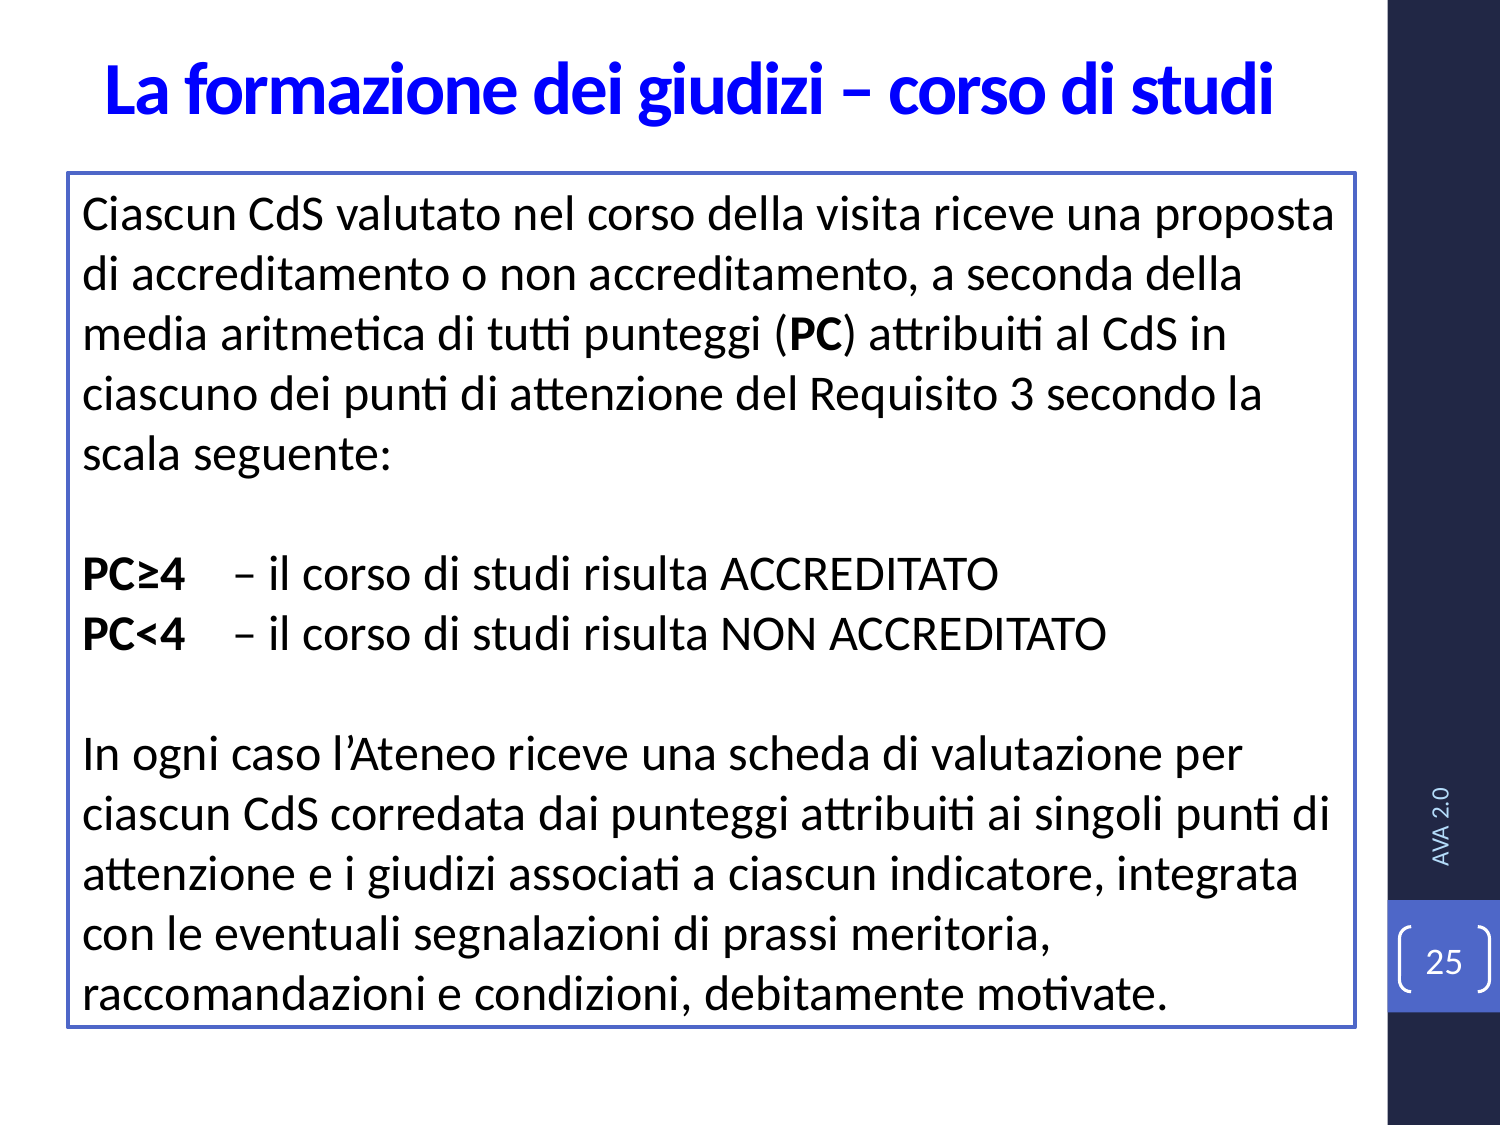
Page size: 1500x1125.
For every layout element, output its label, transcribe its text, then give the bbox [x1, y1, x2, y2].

footer AVA 2.0 [1408, 361, 1469, 882]
text_box Ciascun CdS valutato nel corso della visita riceve una proposta di accreditamento o non accreditamento, a seconda della media aritmetica di tutti punteggi (PC) attribuiti al CdS in ciascuno dei punti di attenzione del Requisito 3 secondo la scala seguente: PC≥4 – il corso di studi risulta ACCREDITATO PC<4 – il corso di studi risulta NON ACCREDITATO In ogni caso l’Ateneo riceve una scheda di valutazione per ciascun CdS corredata dai punteggi attribuiti ai singoli punti di attenzione e i giudizi associati a ciascun indicatore, integrata con le eventuali segnalazioni di prassi meritoria, raccomandazioni e condizioni, debitamente motivate. [66, 171, 1357, 1029]
slide_number 25 [1397, 925, 1492, 994]
title La formazione dei giudizi – corso di studi [53, 42, 1329, 126]
